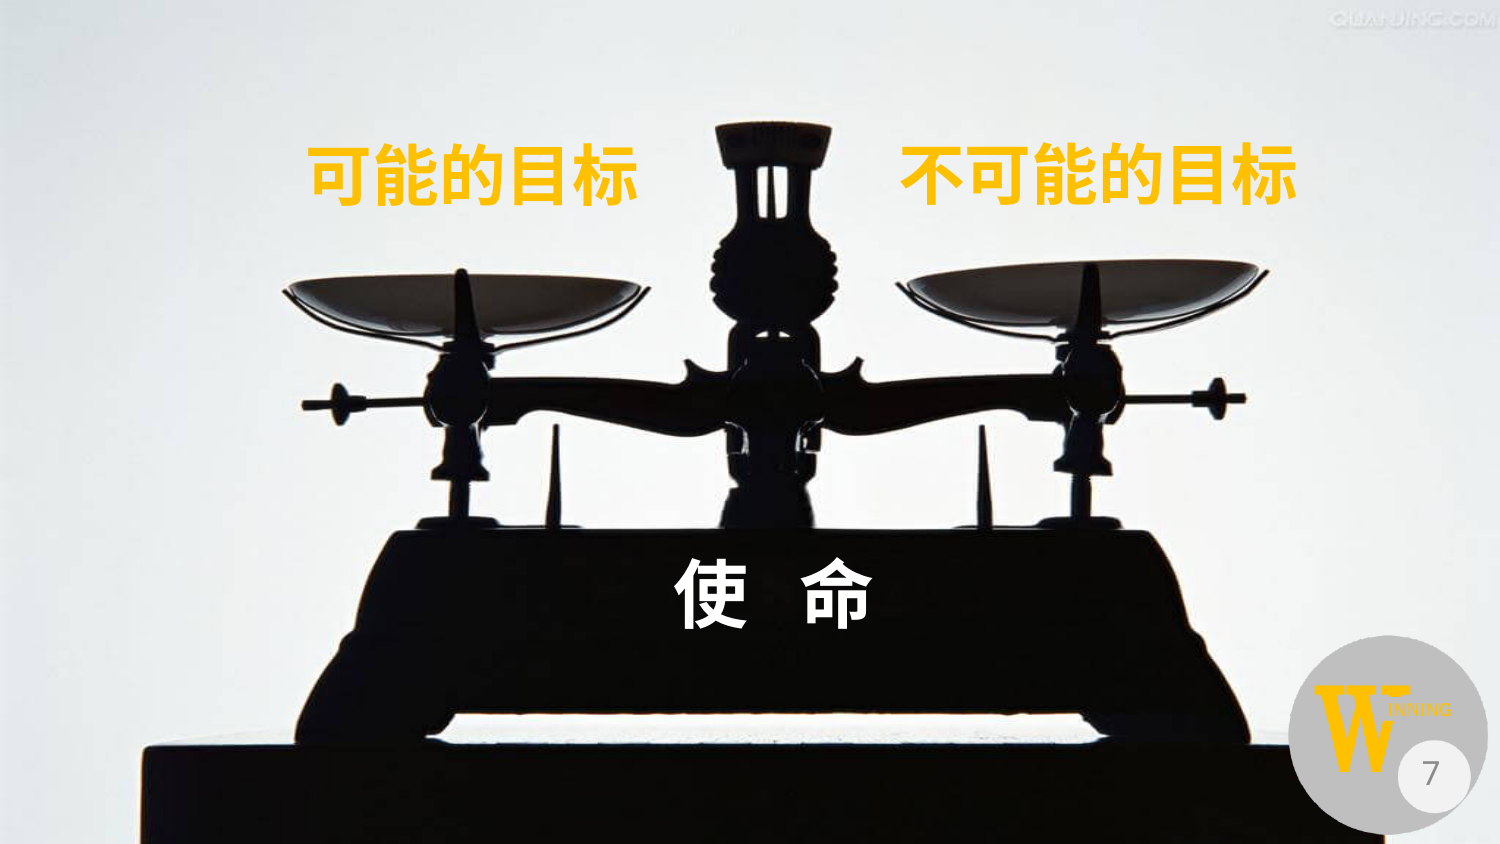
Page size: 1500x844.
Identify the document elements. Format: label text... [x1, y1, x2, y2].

text_box 可能的目标 [218, 126, 727, 222]
text_box 不可能的目标 [844, 125, 1353, 220]
text_box 使 命 [419, 539, 1128, 645]
slide_number 7 [1387, 752, 1475, 798]
picture [0, 0, 1500, 844]
